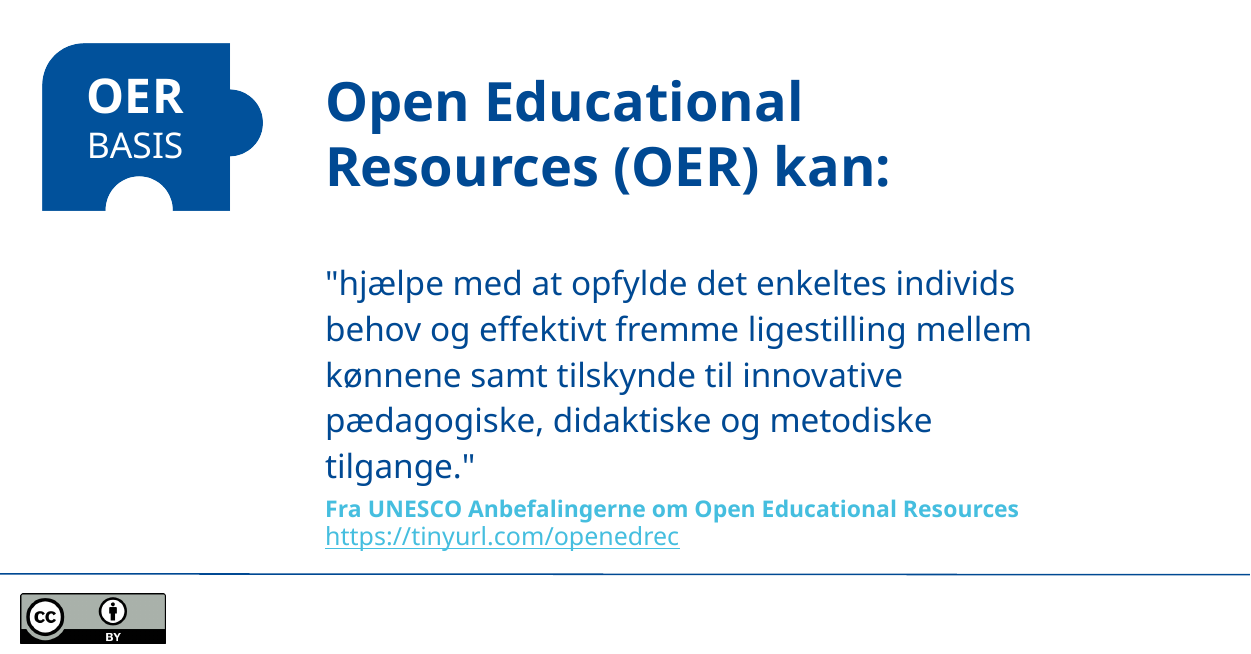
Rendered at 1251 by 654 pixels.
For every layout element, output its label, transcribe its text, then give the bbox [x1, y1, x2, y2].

text_box OER BASIS [266, 50, 410, 181]
text_box Fra UNESCO Anbefalingerne om Open Educational Resources [312, 482, 1033, 563]
picture [20, 592, 166, 645]
text_box https://tinyurl.com/openedrec [312, 508, 765, 567]
text_box Open Educational Resources (OER) kan: [312, 54, 1039, 210]
text_box "hjælpe med at opfylde det enkeltes individs behov og effektivt fremme ligestilling mellem kønnene samt tilskynde til innovative pædagogiske, didaktiske og metodiske tilgange." [312, 243, 1091, 533]
picture [41, 43, 263, 212]
text_box [0, 582, 1250, 654]
